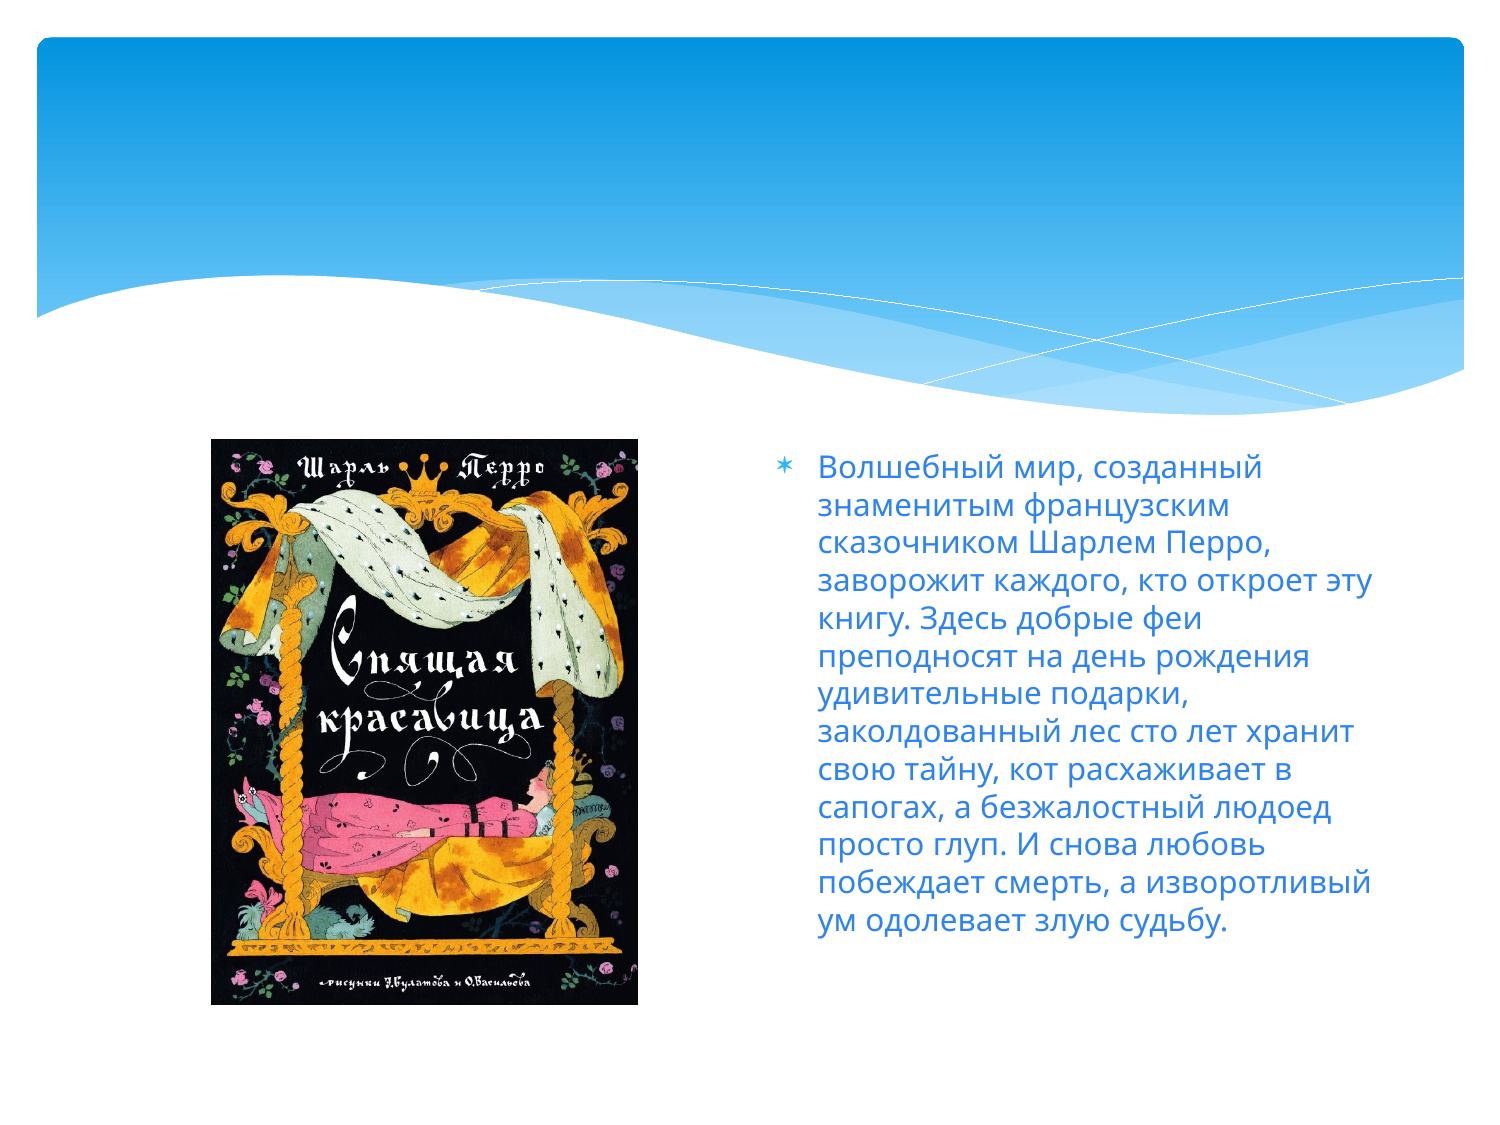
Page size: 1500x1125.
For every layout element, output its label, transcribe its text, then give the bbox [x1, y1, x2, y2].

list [211, 439, 638, 1006]
list Волшебный мир, созданный знаменитым французским сказочником Шарлем Перро, заворожит каждого, кто откроет эту книгу. Здесь добрые феи преподносят на день рождения удивительные подарки, заколдованный лес сто лет хранит свою тайну, кот расхаживает в сапогах, а безжалостный людоед просто глуп. И снова любовь побеждает смерть, а изворотливый ум одолевает злую судьбу. [761, 439, 1389, 1005]
